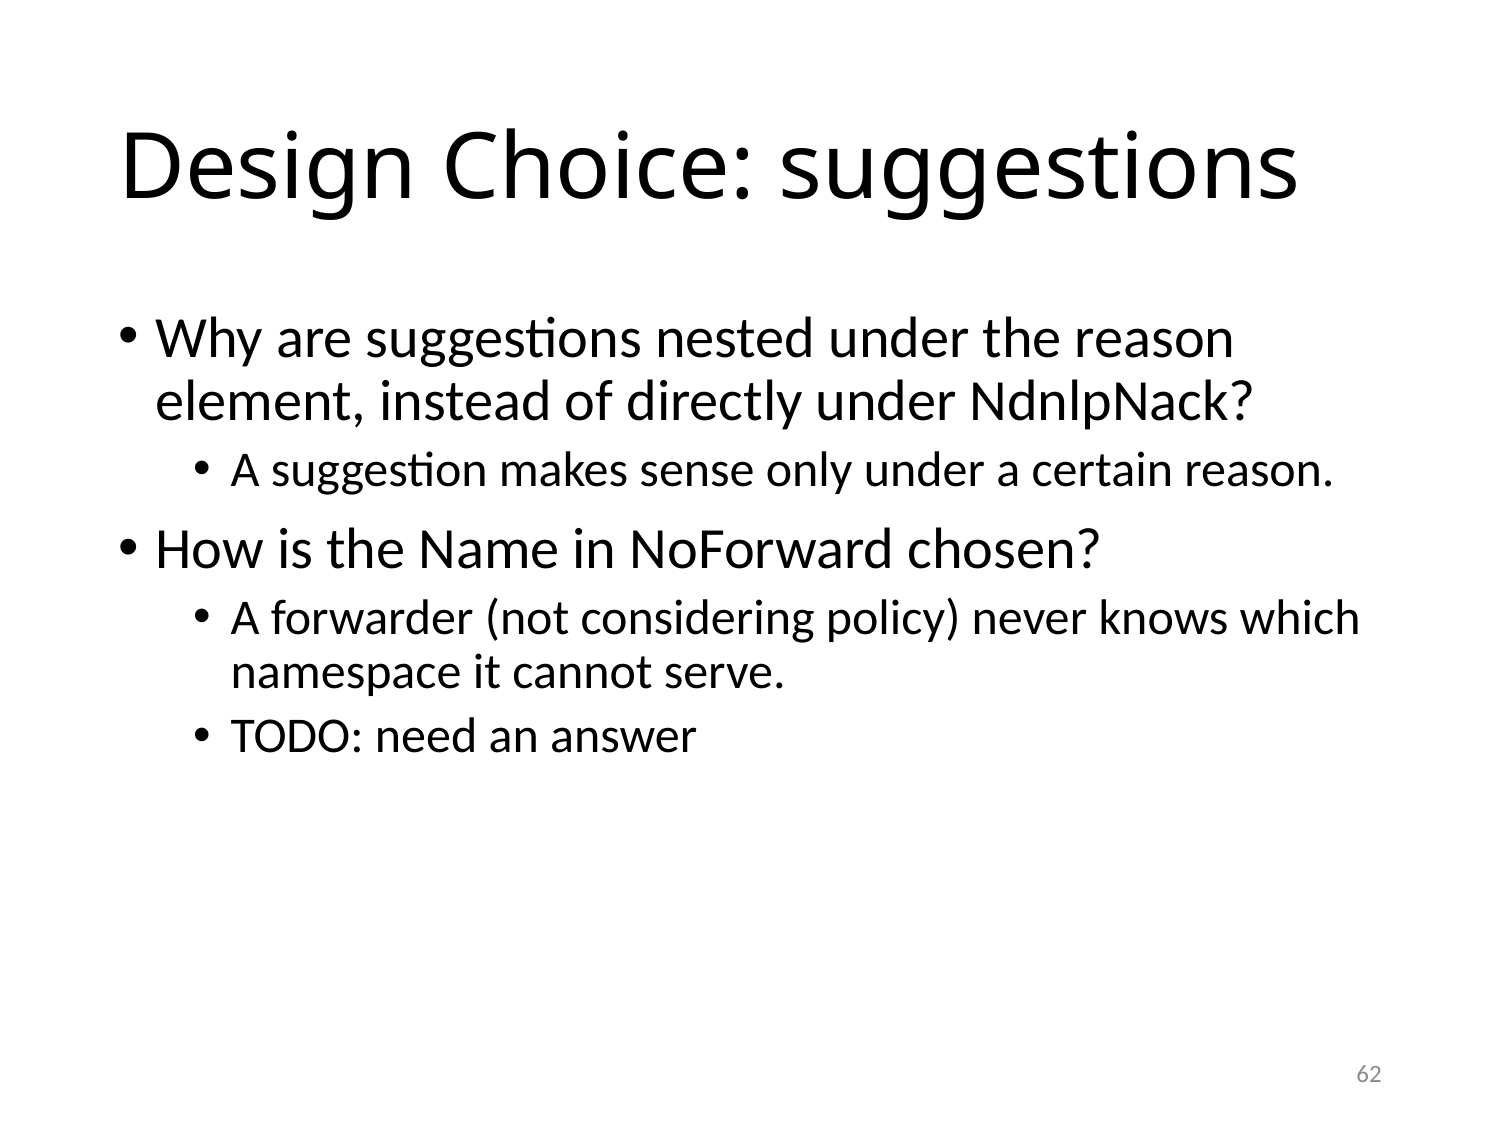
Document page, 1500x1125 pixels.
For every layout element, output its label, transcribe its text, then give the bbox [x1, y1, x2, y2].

title Design Choice: suggestions [103, 59, 1397, 278]
slide_number 62 [1059, 1042, 1397, 1103]
list Why are suggestions nested under the reason element, instead of directly under NdnlpNack? A suggestion makes sense only under a certain reason. How is the Name in NoForward chosen? A forwarder (not considering policy) never knows which namespace it cannot serve. TODO: need an answer [103, 299, 1397, 1014]
